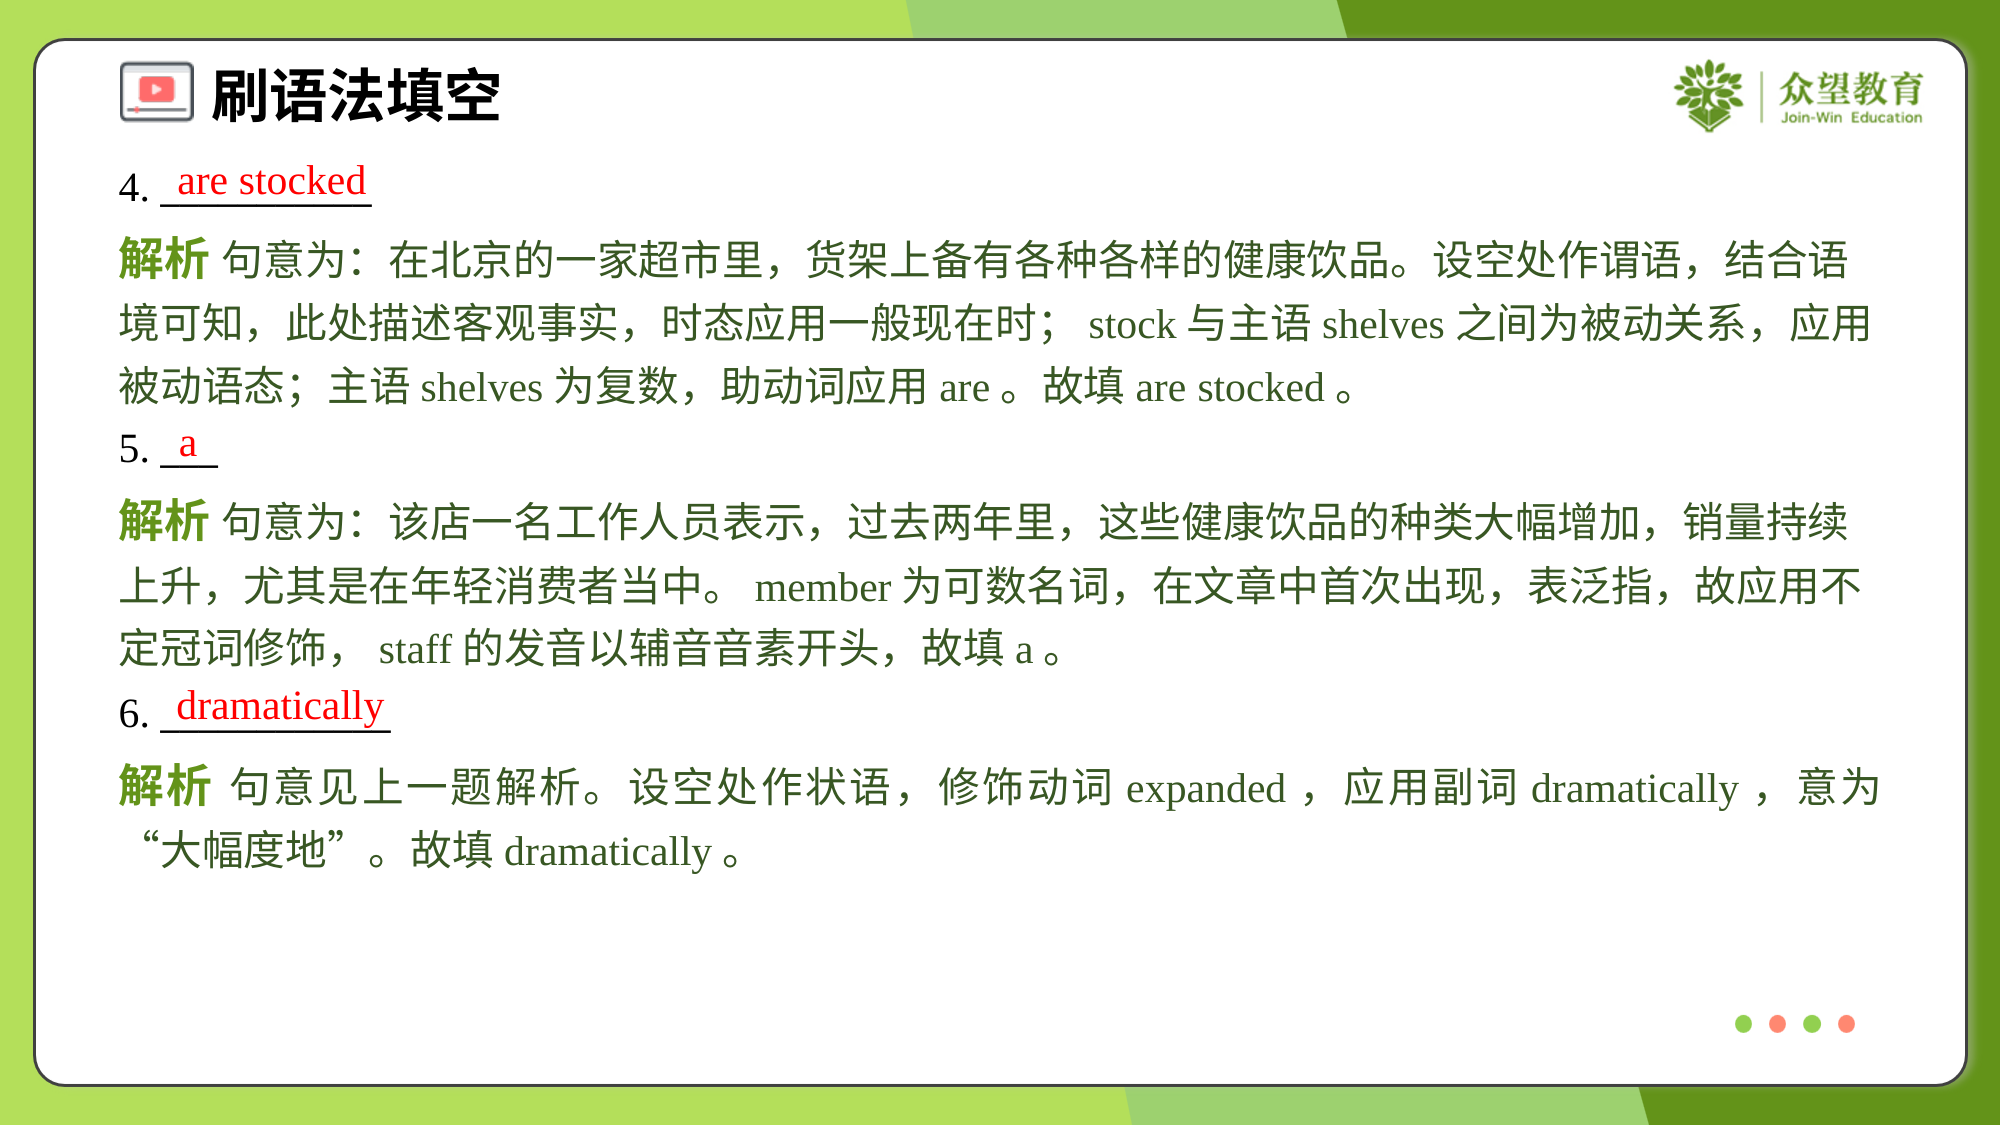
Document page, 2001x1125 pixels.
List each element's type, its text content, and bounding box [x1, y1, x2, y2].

text_box 解析 句意见上一题解析。设空处作状语，修饰动词expanded，应用副词dramatically，意为“大幅度地”。故填dramatically。 [118, 742, 1883, 870]
text_box 解析 句意为：在北京的一家超市里，货架上备有各种各样的健康饮品。设空处作谓语，结合语境可知，此处描述客观事实，时态应用一般现在时；stock与主语shelves之间为被动关系，应用被动语态；主语shelves为复数，助动词应用are。故填are stocked。 [118, 215, 1883, 405]
text_box dramatically [172, 664, 389, 723]
picture [0, 0, 2000, 1125]
text_box 6. ____________ [118, 673, 1883, 731]
text_box 解析 句意为：该店一名工作人员表示，过去两年里，这些健康饮品的种类大幅增加，销量持续上升，尤其是在年轻消费者当中。member为可数名词，在文章中首次出现，表泛指，故应用不定冠词修饰，staff的发音以辅音音素开头，故填a。 [118, 478, 1883, 668]
text_box 4. ___________ [118, 146, 1883, 204]
text_box a [174, 402, 202, 460]
text_box are stocked [167, 140, 376, 198]
text_box 5. ___ [118, 408, 1883, 466]
